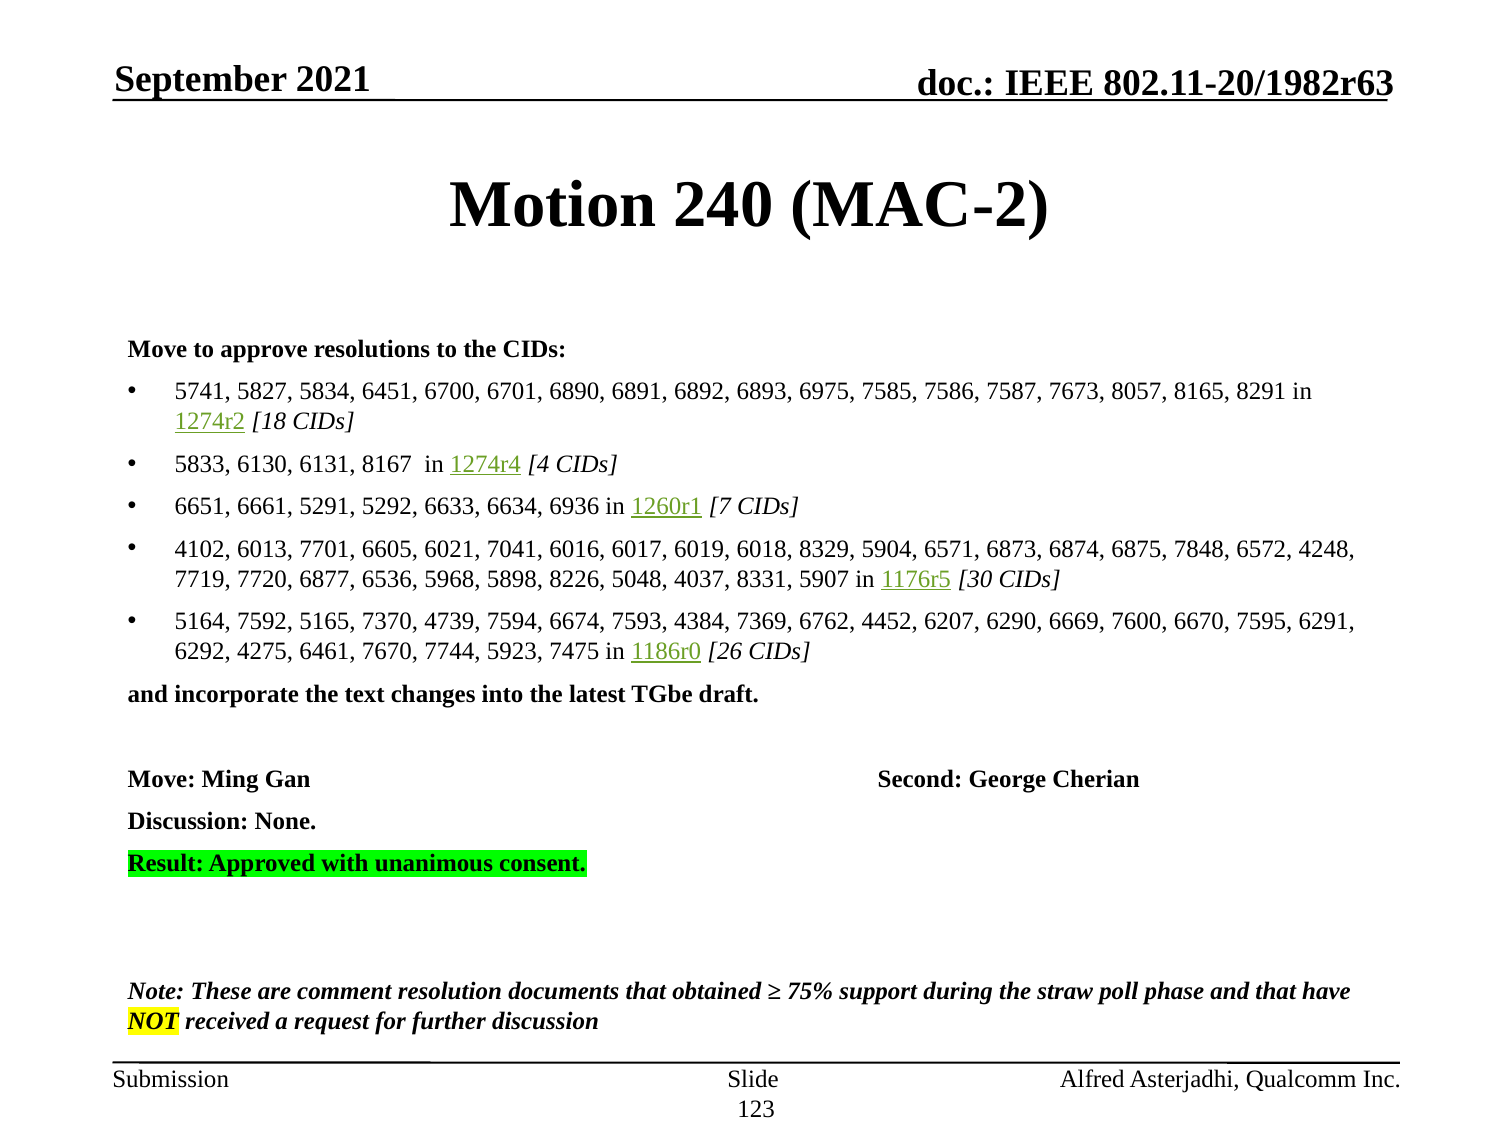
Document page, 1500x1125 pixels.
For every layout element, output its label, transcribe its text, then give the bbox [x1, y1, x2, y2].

title Motion 240 (MAC-2) [112, 112, 1388, 288]
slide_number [114, 54, 423, 100]
slide_number Slide 123 [712, 1061, 800, 1123]
list Move to approve resolutions to the CIDs: 5741, 5827, 5834, 6451, 6700, 6701, 6890, 6891, 6892, 6893, 6975, 7585, 7586, 7587, 7673, 8057, 8165, 8291 in 1274r2 [18 CIDs] 5833, 6130, 6131, 8167 in 1274r4 [4 CIDs] 6651, 6661, 5291, 5292, 6633, 6634, 6936 in 1260r1 [7 CIDs] 4102, 6013, 7701, 6605, 6021, 7041, 6016, 6017, 6019, 6018, 8329, 5904, 6571, 6873, 6874, 6875, 7848, 6572, 4248, 7719, 7720, 6877, 6536, 5968, 5898, 8226, 5048, 4037, 8331, 5907 in 1176r5 [30 CIDs] 5164, 7592, 5165, 7370, 4739, 7594, 6674, 7593, 4384, 7369, 6762, 4452, 6207, 6290, 6669, 7600, 6670, 7595, 6291, 6292, 4275, 6461, 7670, 7744, 5923, 7475 in 1186r0 [26 CIDs] and incorporate the text changes into the latest TGbe draft. Move: Ming Gan Second: George Cherian Discussion: None. Result: Approved with unanimous consent. Note: These are comment resolution documents that obtained ≥ 75% support during the straw poll phase and that have NOT received a request for further discussion [112, 324, 1388, 1063]
footer Alfred Asterjadhi, Qualcomm Inc. [878, 1061, 1402, 1093]
